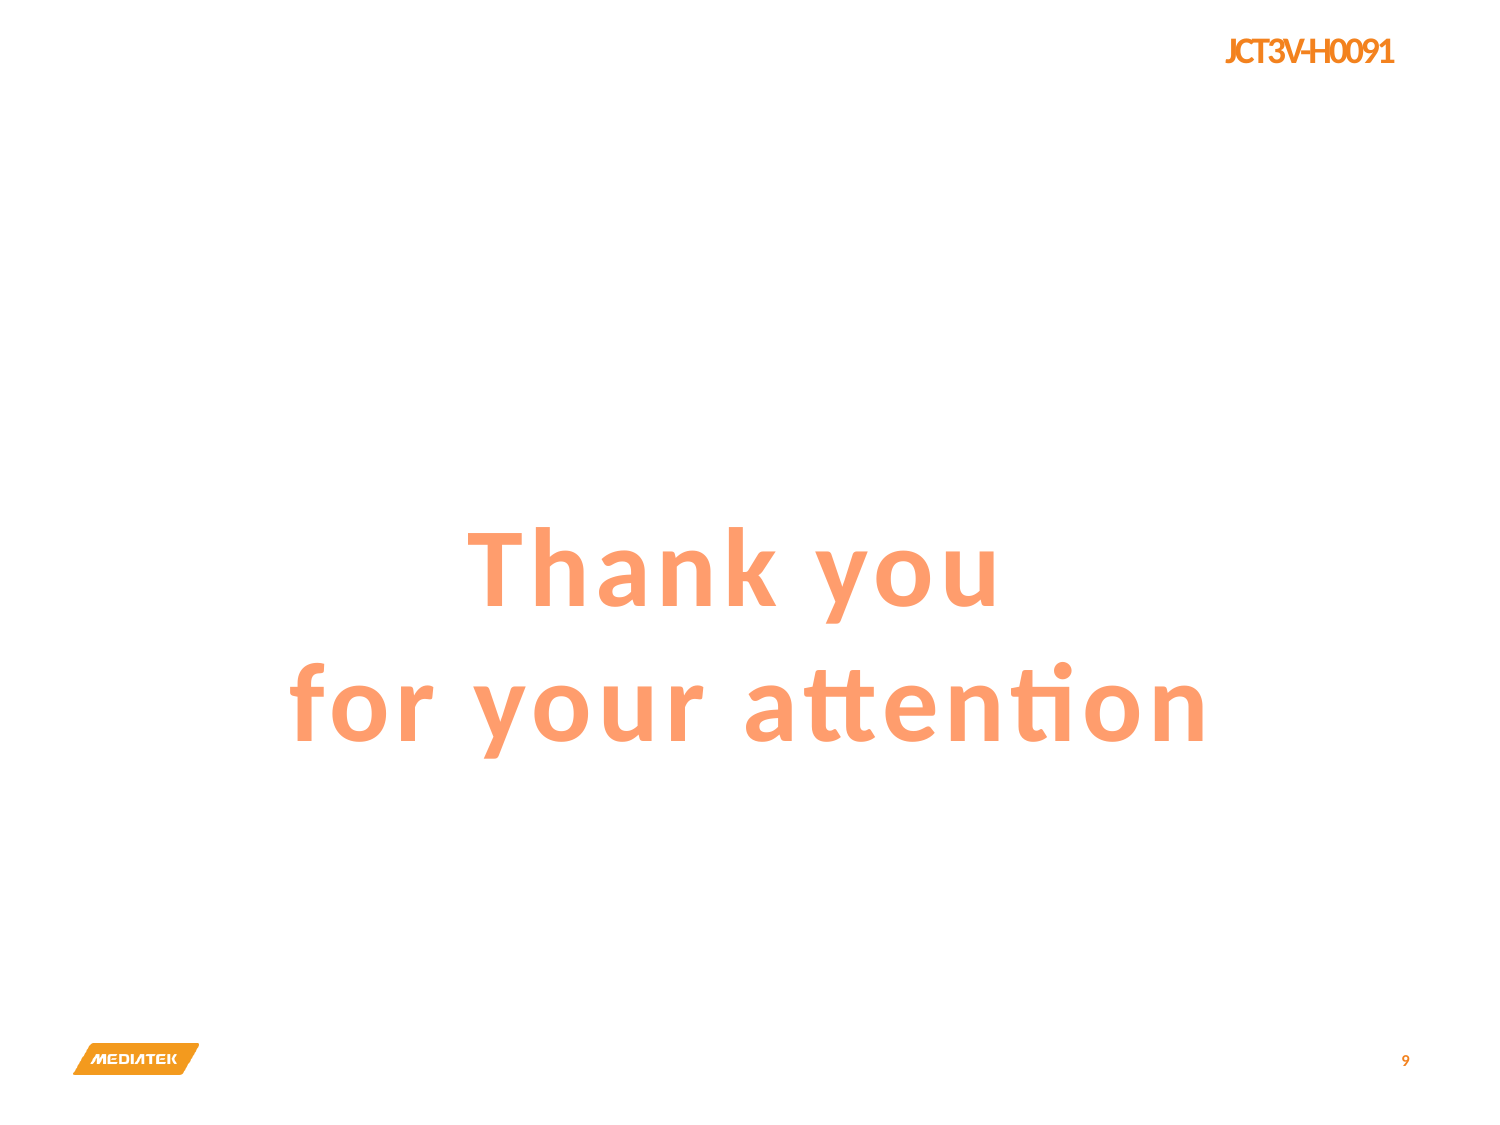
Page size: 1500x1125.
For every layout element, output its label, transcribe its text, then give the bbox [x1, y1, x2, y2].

slide_number 9 [1251, 1029, 1425, 1090]
picture [73, 1043, 199, 1075]
text_box Thank you for your attention [274, 486, 1226, 772]
